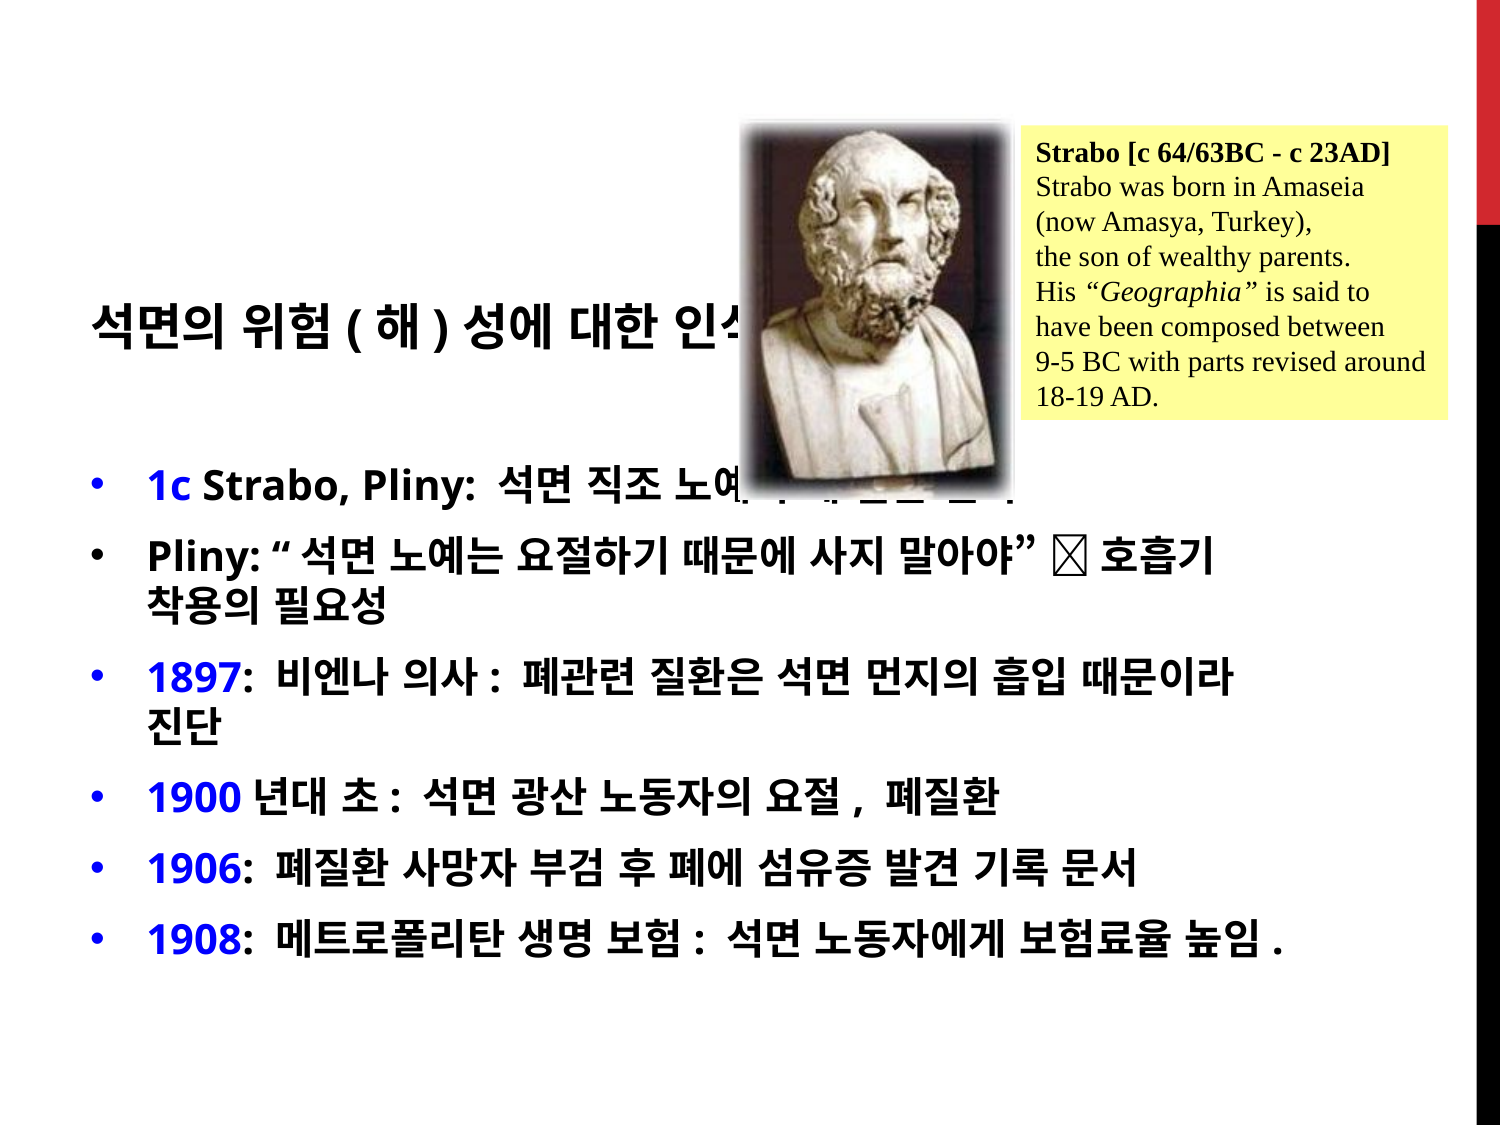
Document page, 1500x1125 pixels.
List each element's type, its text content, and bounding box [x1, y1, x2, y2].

picture [737, 113, 1016, 500]
list 석면의 위험(해)성에 대한 인식 1c Strabo, Pliny: 석면 직조 노예의 폐 질환 인지 Pliny: “석면 노예는 요절하기 때문에 사지 말아야”  호흡기 착용의 필요성 1897: 비엔나 의사: 폐관련 질환은 석면 먼지의 흡입 때문이라 진단 1900년대 초: 석면 광산 노동자의 요절, 폐질환 1906: 폐질환 사망자 부검 후 폐에 섬유증 발견 기록 문서 1908: 메트로폴리탄 생명 보험: 석면 노동자에게 보험료율 높임. [75, 287, 1325, 1005]
text_box Strabo [c 64/63BC - c 23AD] Strabo was born in Amaseia (now Amasya, Turkey), the son of wealthy parents. His “Geographia” is said to have been composed between 9-5 BC with parts revised around 18-19 AD. [1024, 125, 1449, 420]
